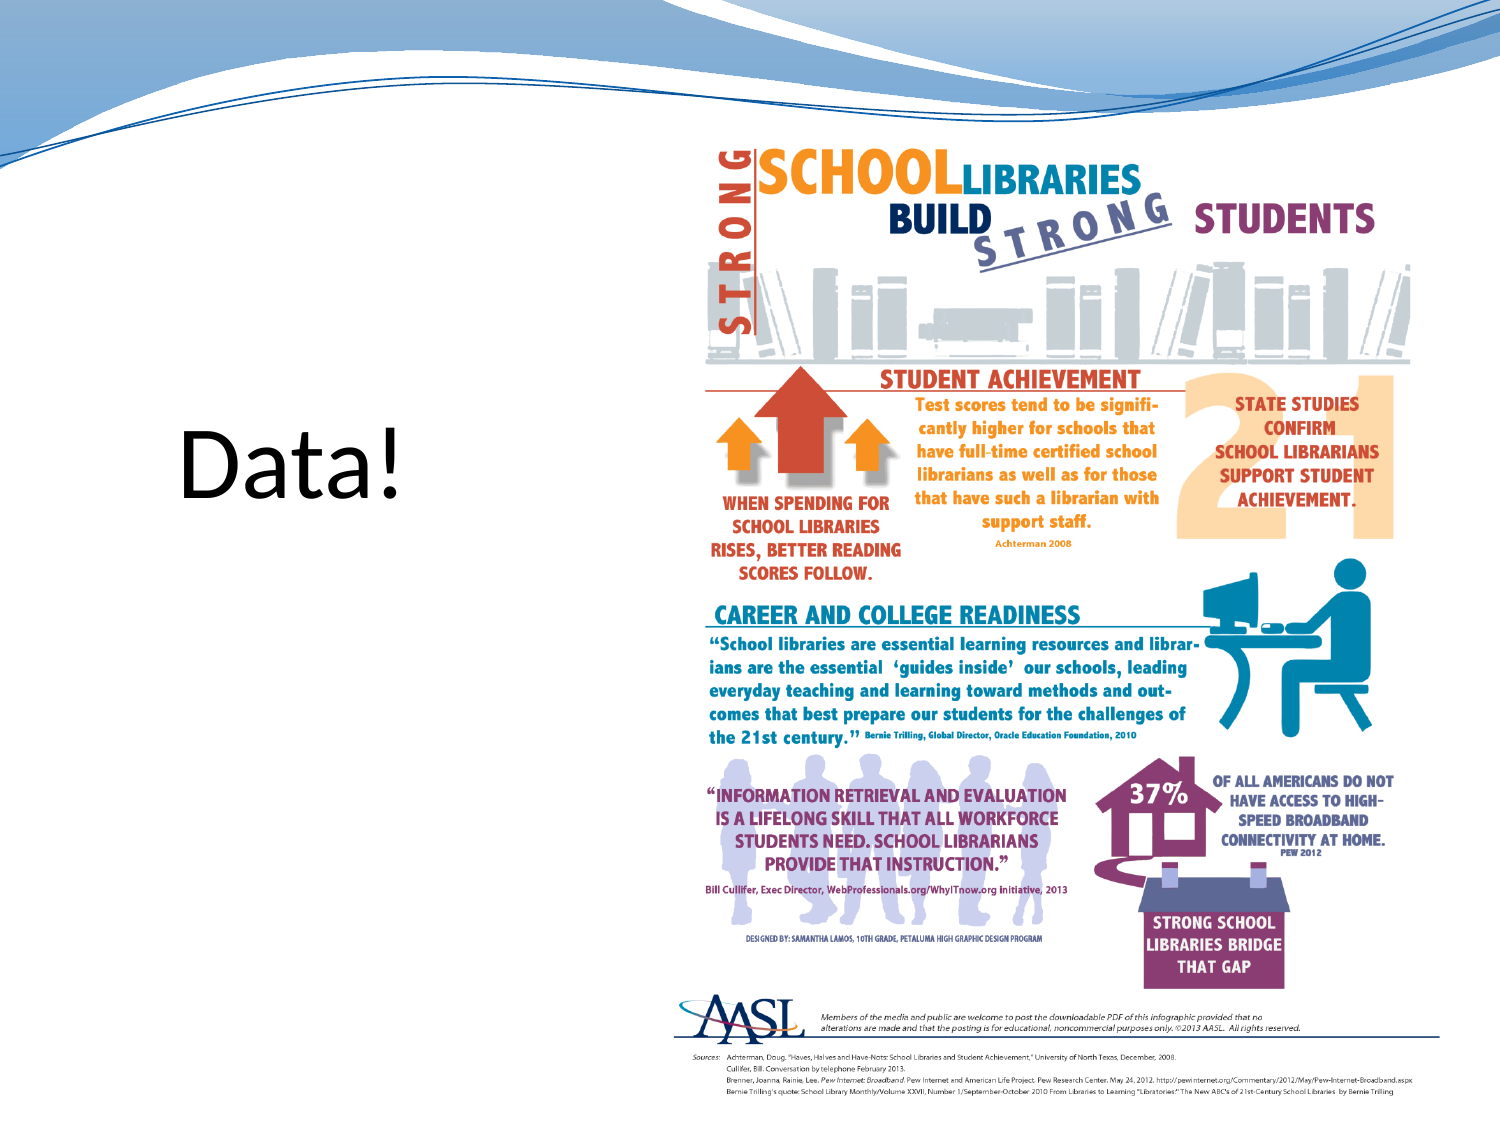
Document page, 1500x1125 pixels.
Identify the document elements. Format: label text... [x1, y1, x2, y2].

text_box Data! [162, 387, 575, 528]
picture [649, 124, 1463, 1125]
